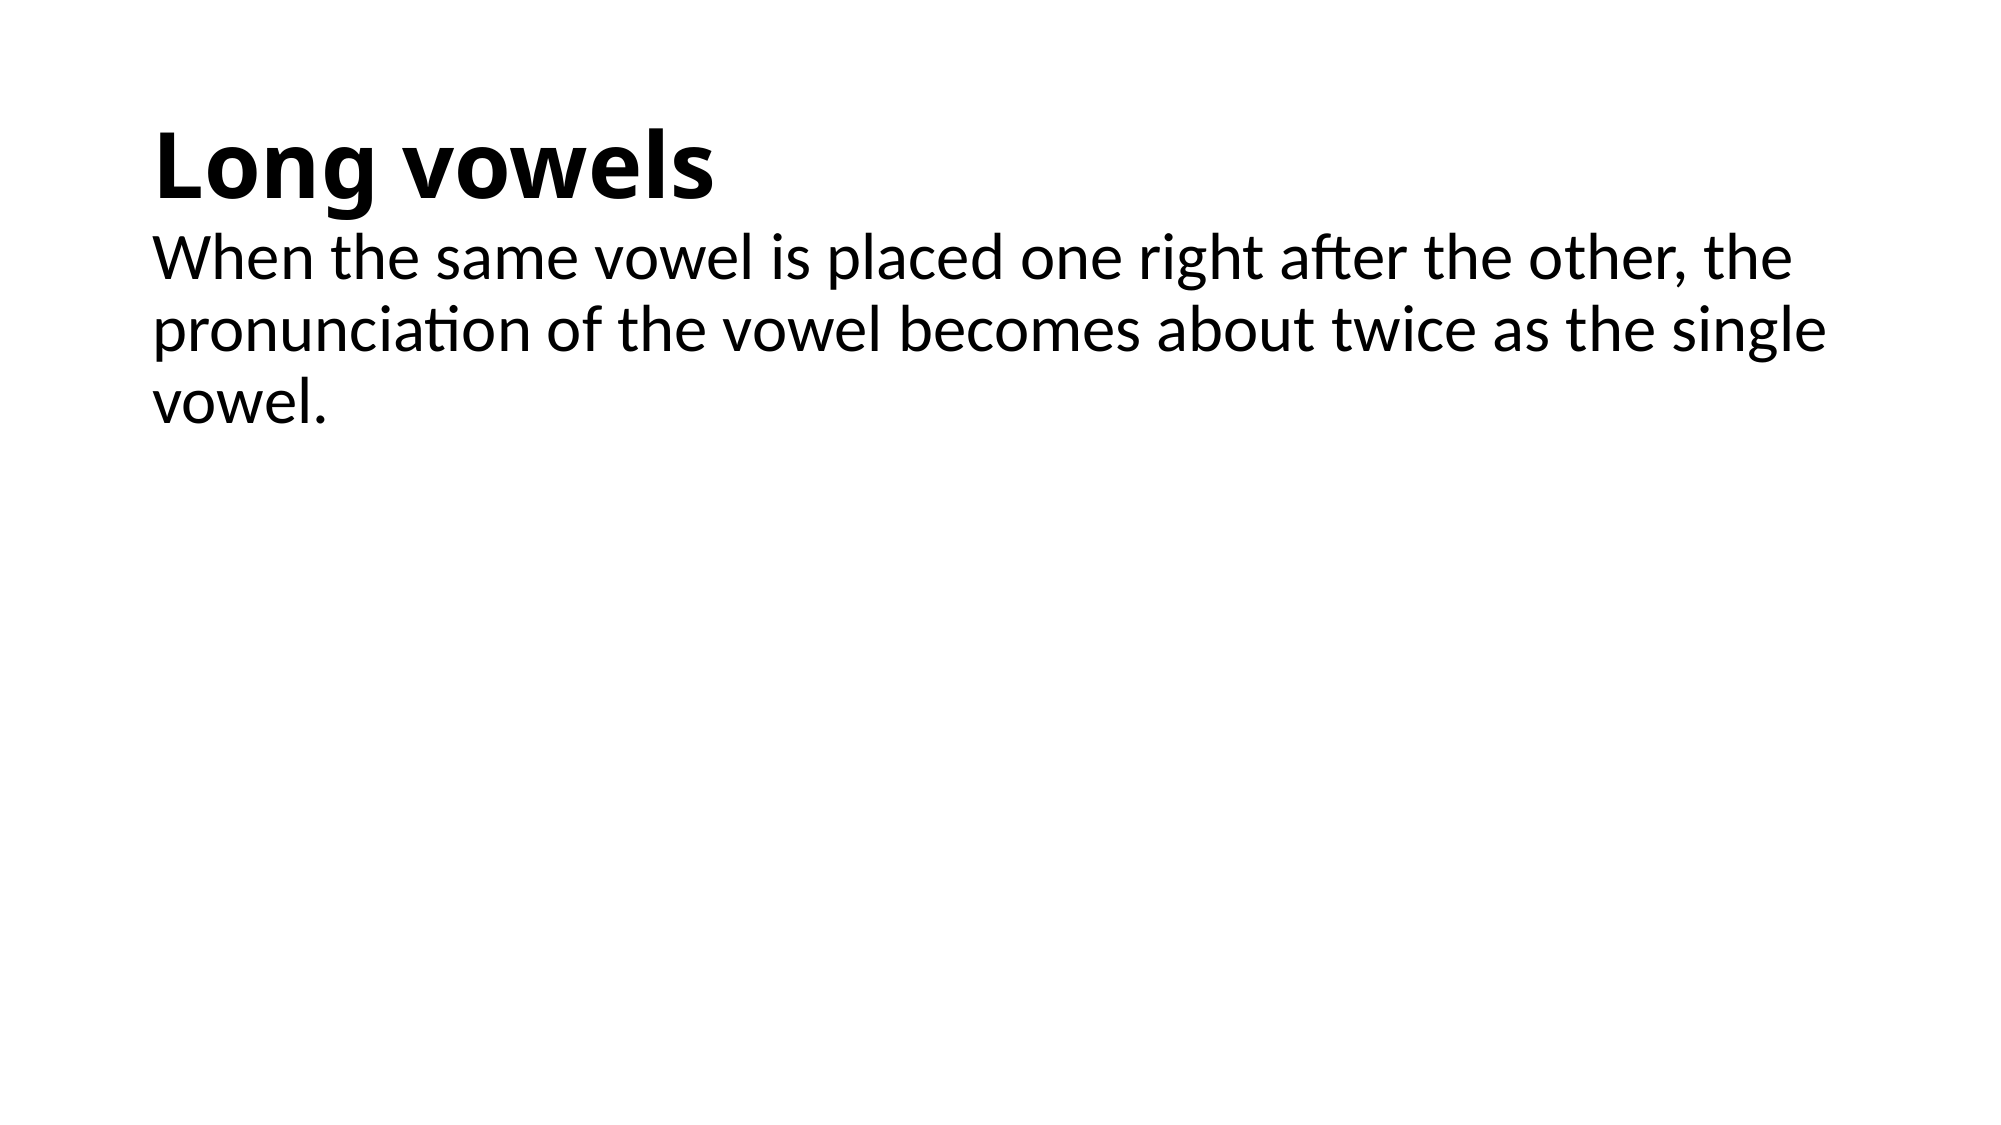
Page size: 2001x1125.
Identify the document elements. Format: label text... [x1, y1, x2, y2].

list When the same vowel is placed one right after the other, the pronunciation of the vowel becomes about twice as the single vowel. [137, 214, 1863, 1014]
title Long vowels [137, 59, 1863, 214]
